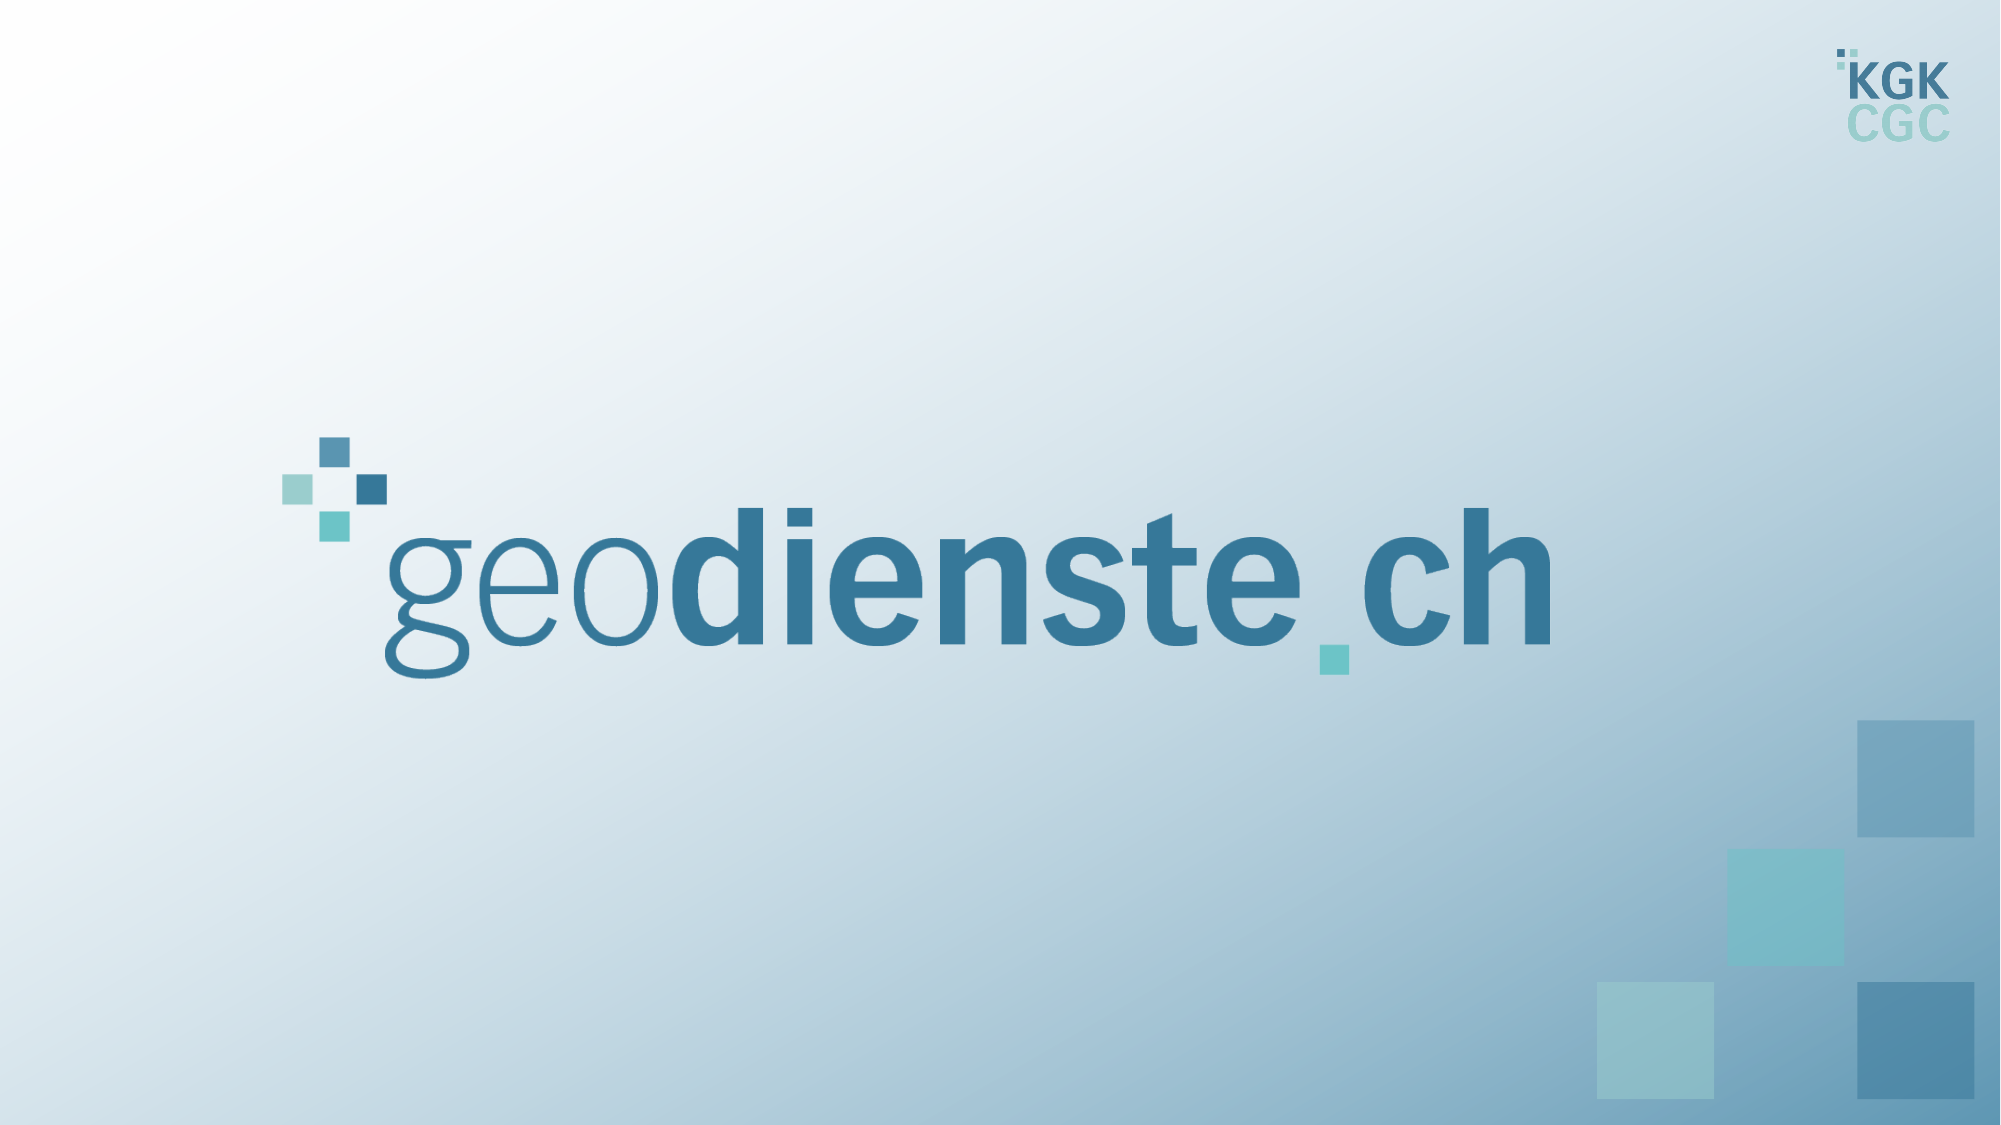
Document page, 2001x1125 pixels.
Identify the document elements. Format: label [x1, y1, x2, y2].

picture [191, 382, 1728, 824]
picture [1837, 49, 1950, 142]
